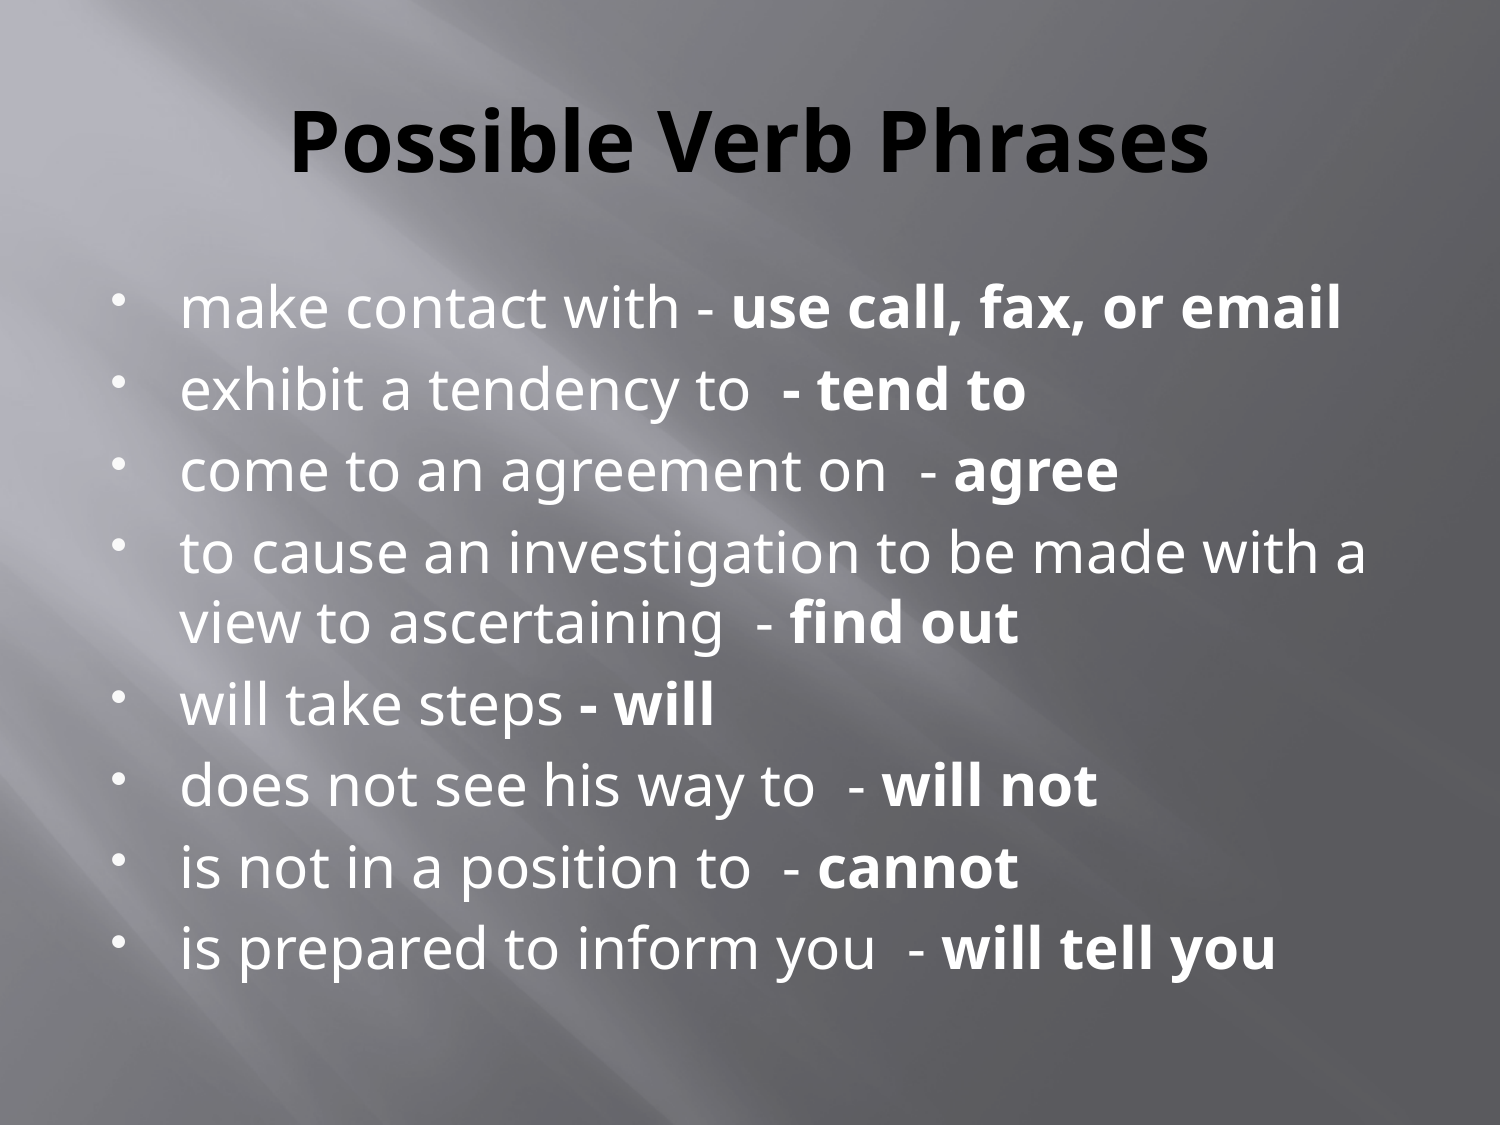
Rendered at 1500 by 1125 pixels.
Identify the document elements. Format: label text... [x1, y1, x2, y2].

title Possible Verb Phrases [75, 45, 1425, 233]
list make contact with - use call, fax, or email exhibit a tendency to - tend to come to an agreement on - agree to cause an investigation to be made with a view to ascertaining - find out will take steps - will does not see his way to - will not is not in a position to - cannot is prepared to inform you - will tell you [75, 262, 1425, 1035]
